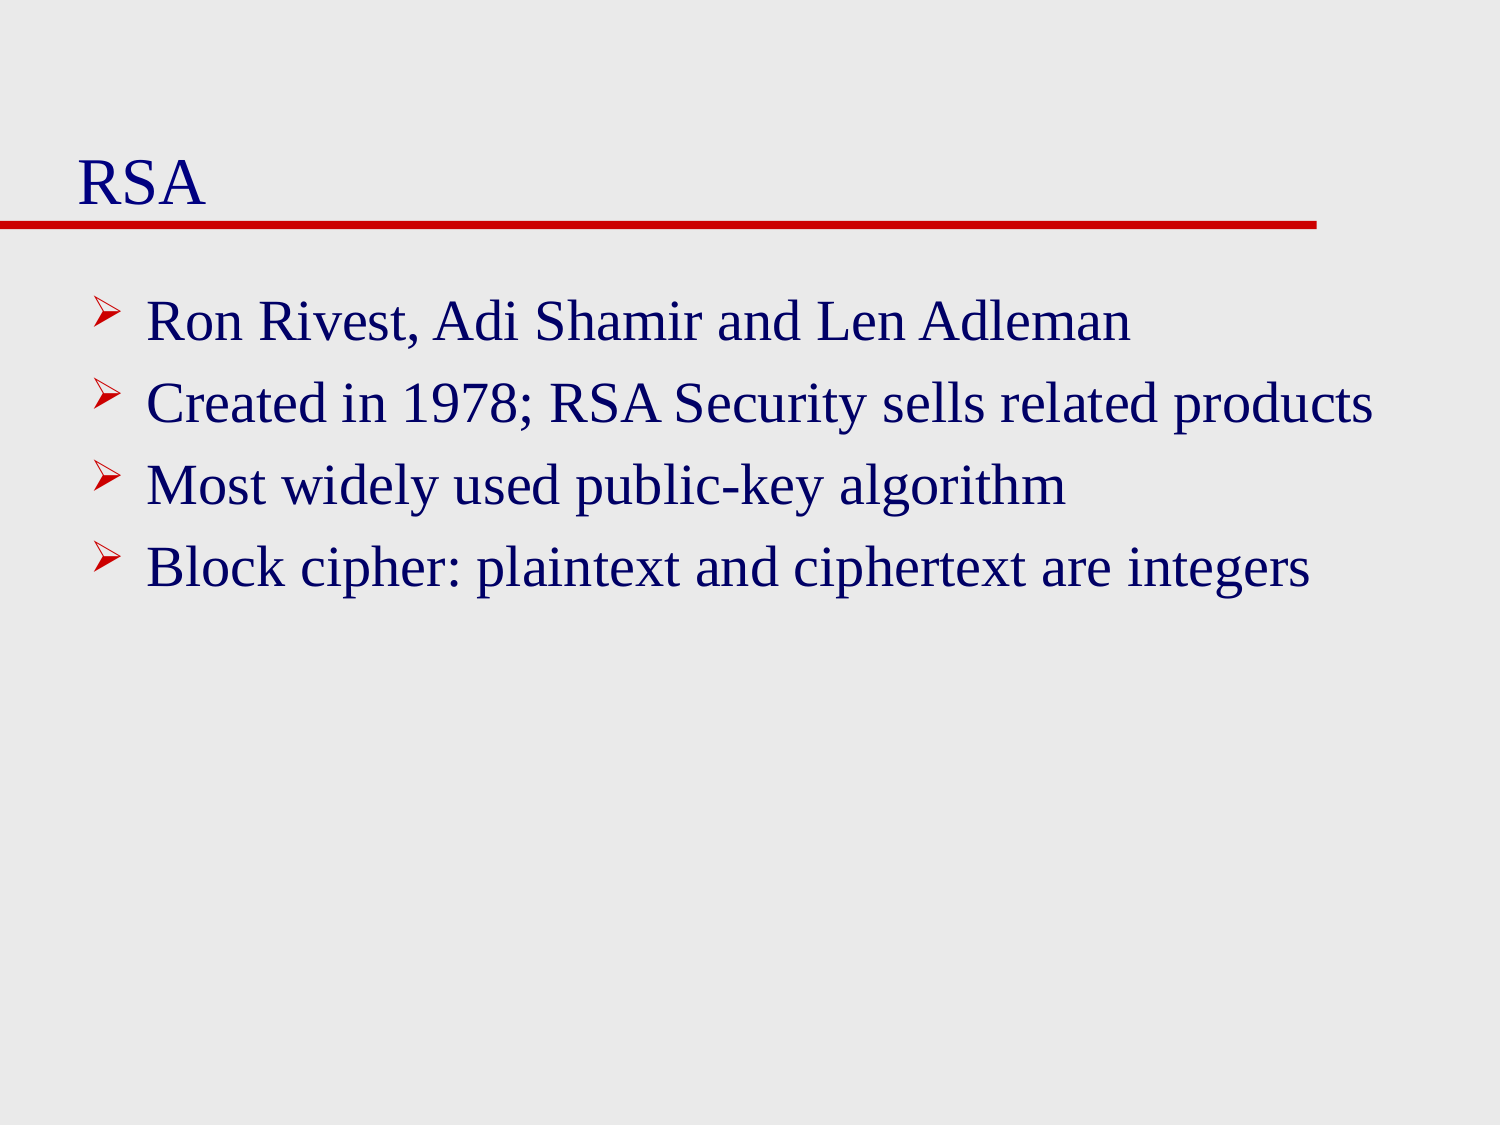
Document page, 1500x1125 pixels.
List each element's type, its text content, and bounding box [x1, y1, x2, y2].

list Ron Rivest, Adi Shamir and Len Adleman Created in 1978; RSA Security sells related products Most widely used public-key algorithm Block cipher: plaintext and ciphertext are integers [74, 274, 1463, 1006]
title RSA [62, 43, 1338, 226]
